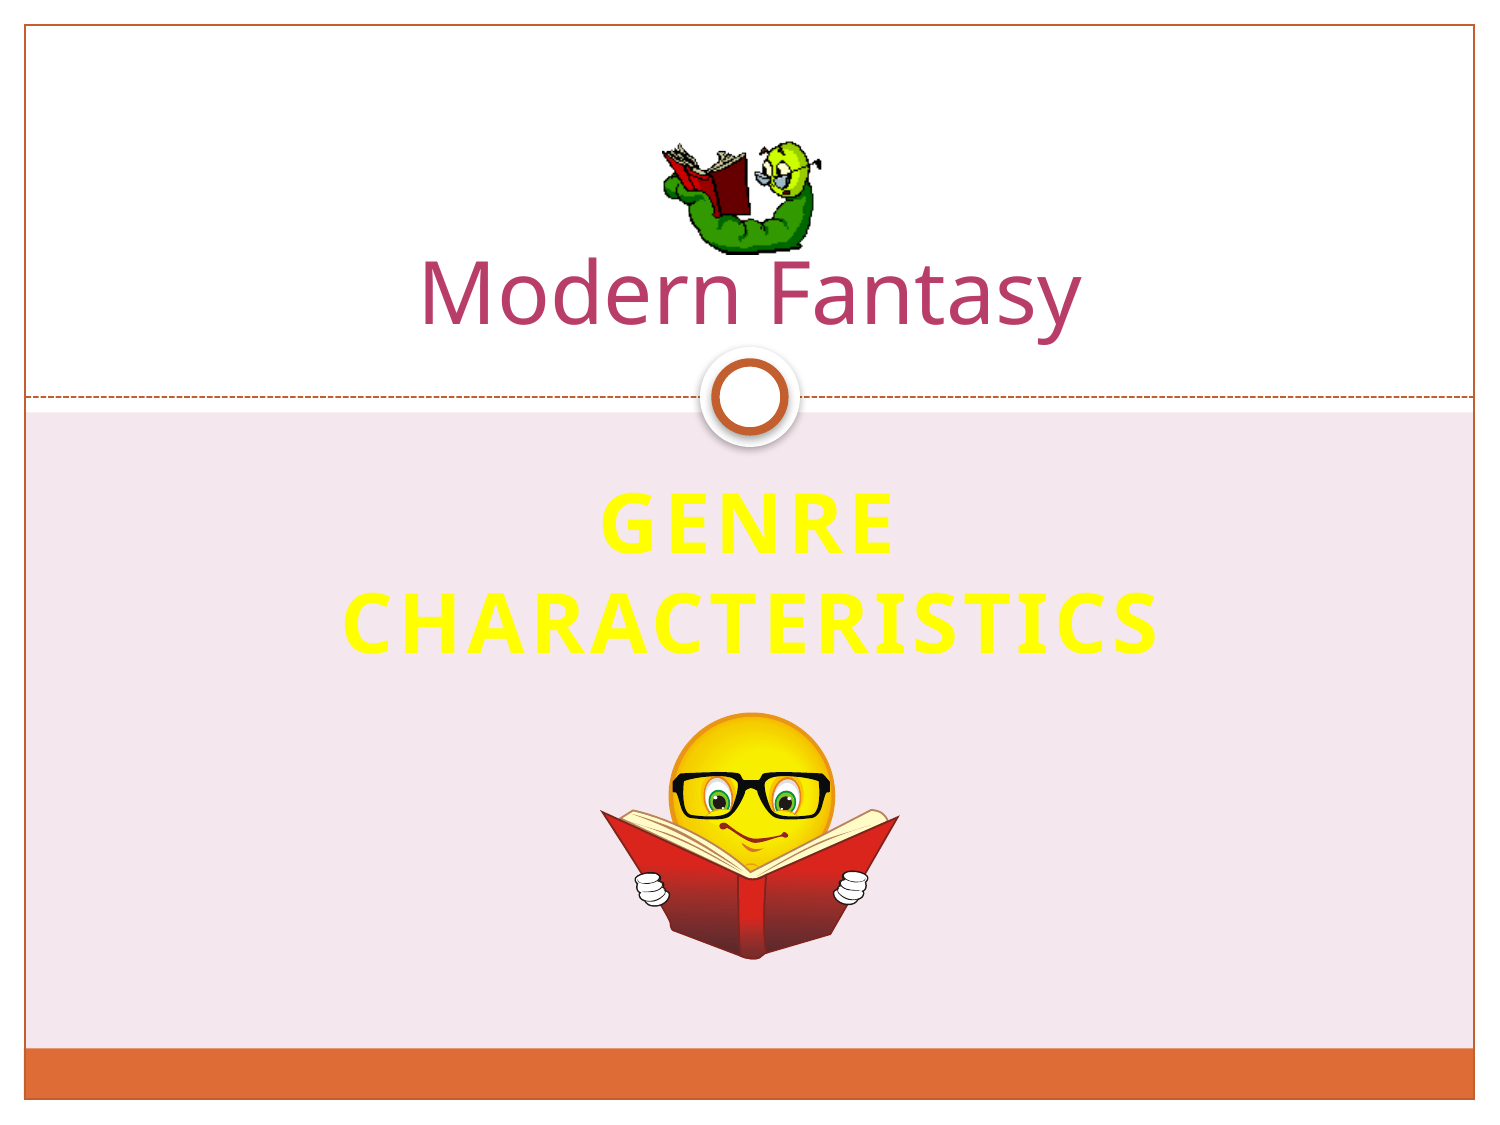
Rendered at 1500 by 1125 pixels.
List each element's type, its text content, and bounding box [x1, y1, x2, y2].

picture [599, 712, 901, 960]
picture [662, 99, 826, 255]
title Modern Fantasy [112, 62, 1388, 350]
subtitle Genre Characteristics [225, 462, 1275, 750]
